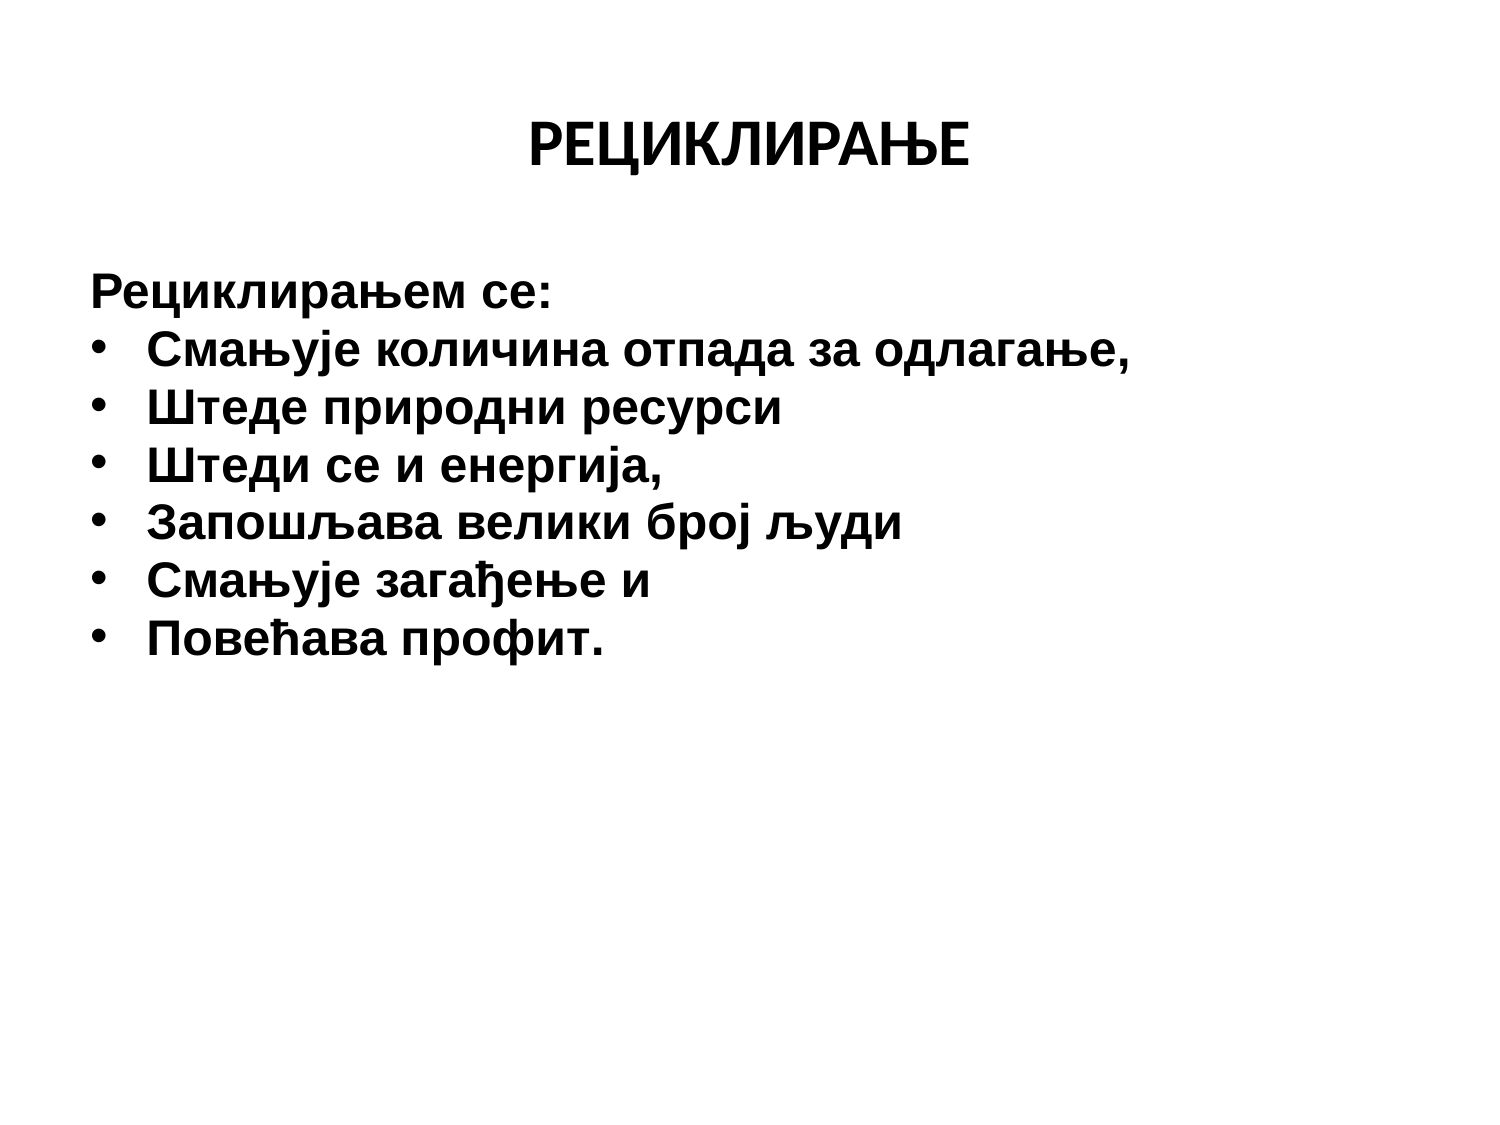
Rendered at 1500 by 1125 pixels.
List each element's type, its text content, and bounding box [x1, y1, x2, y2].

list Рециклирањем се: Смањује количина отпада за одлагање, Штеде природни ресурси Штеди се и енергија, Запошљава велики број људи Смањује загађење и Повећава профит. [74, 262, 1426, 1076]
title РЕЦИКЛИРАЊЕ [74, 44, 1426, 233]
